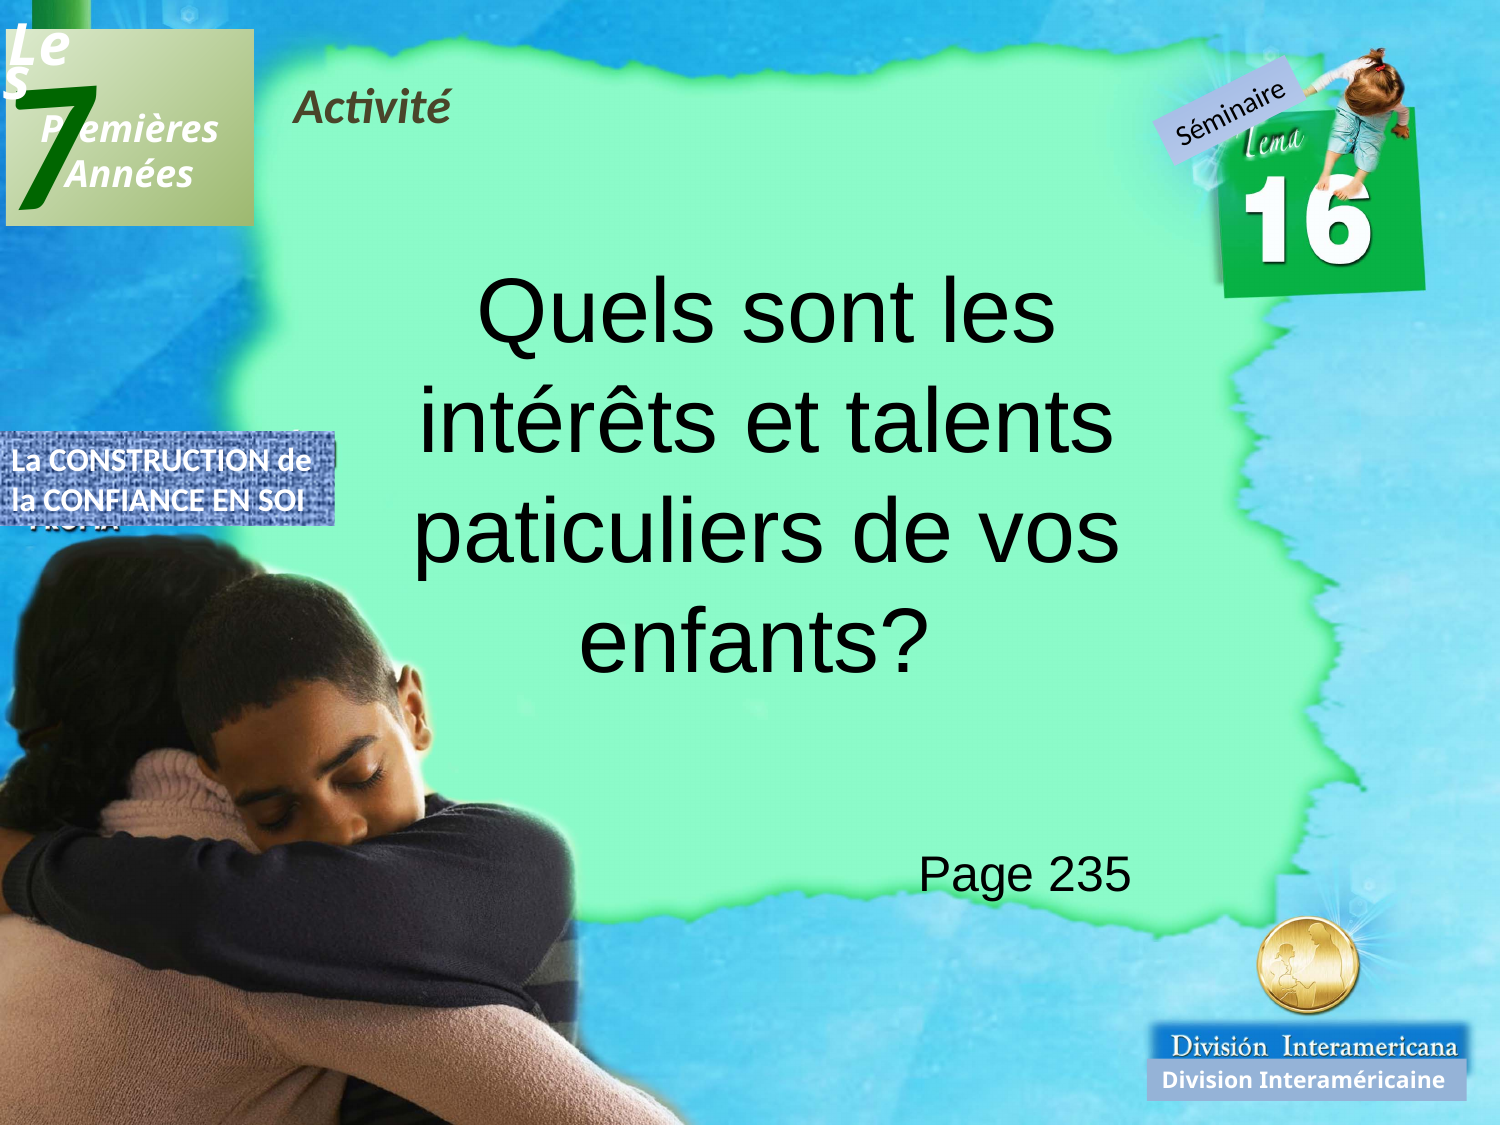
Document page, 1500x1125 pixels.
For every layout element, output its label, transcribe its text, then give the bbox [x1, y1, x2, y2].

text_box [0, 17, 255, 256]
text_box Séminaire [1214, 54, 1307, 147]
picture [0, 0, 1500, 1125]
text_box Division Interaméricaine [1146, 1058, 1467, 1101]
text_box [277, 66, 1210, 911]
text_box La CONSTRUCTION de la CONFIANCE EN SOI [0, 431, 272, 526]
